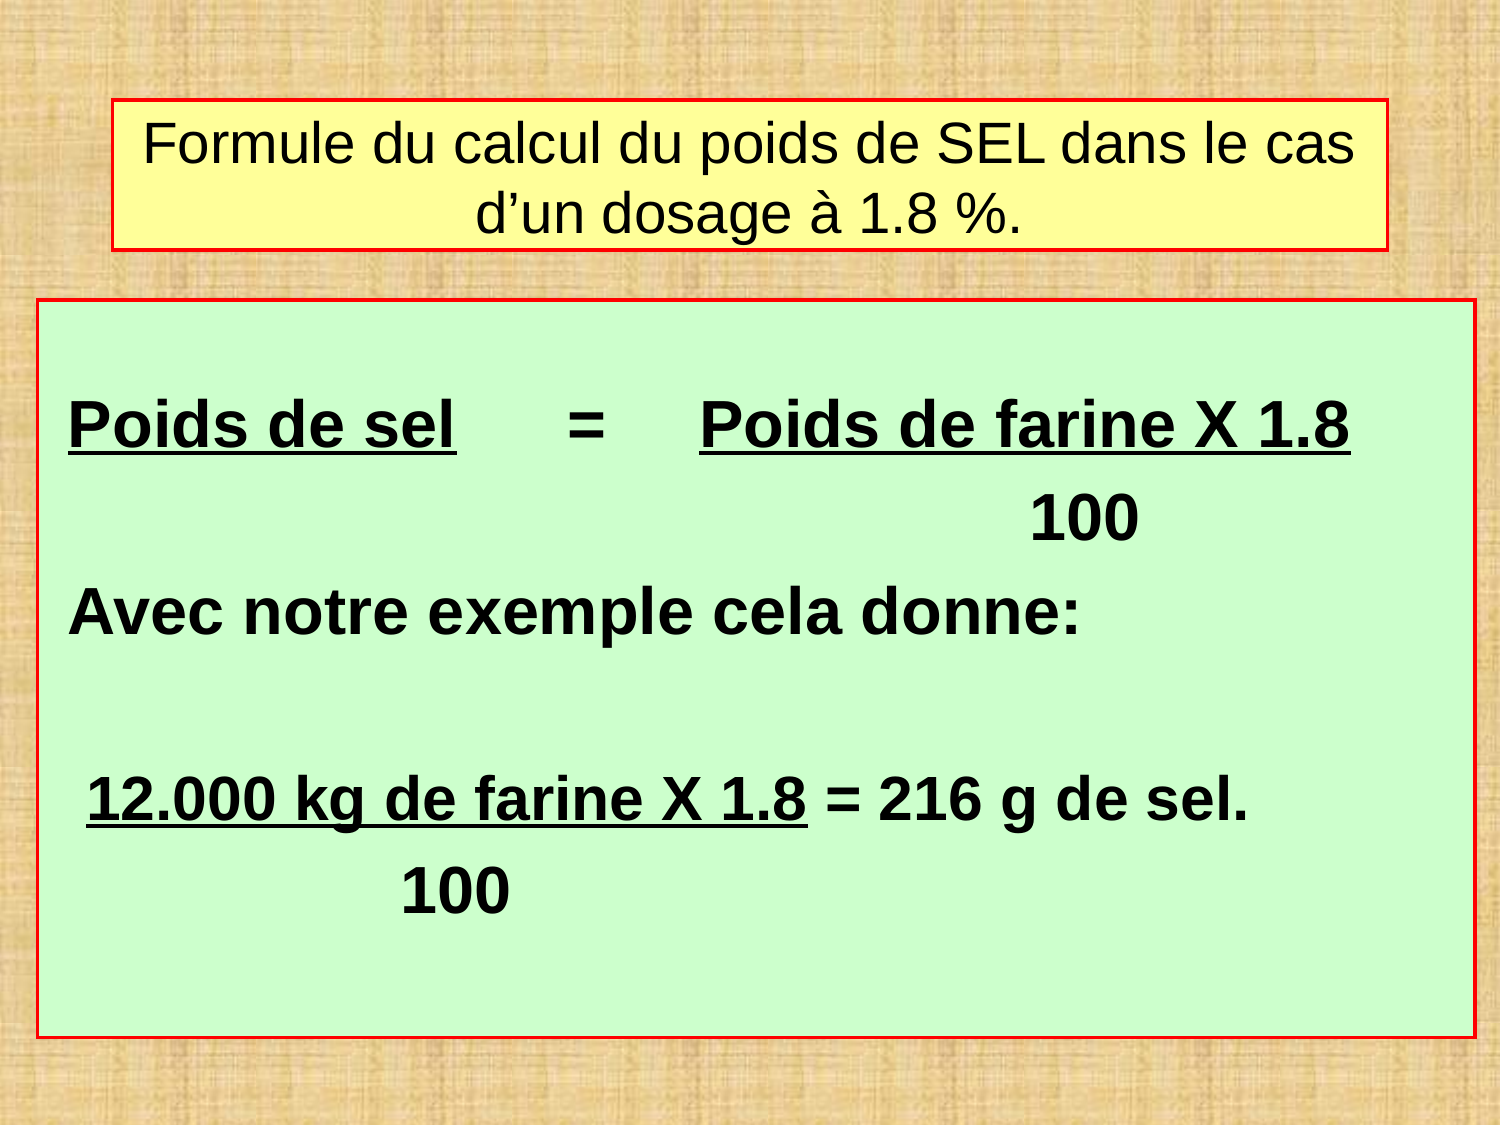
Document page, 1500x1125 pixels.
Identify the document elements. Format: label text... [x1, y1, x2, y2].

picture [0, 0, 1500, 1125]
list Poids de sel = Poids de farine X 1.8 100 Avec notre exemple cela donne: 12.000 kg de farine X 1.8 = 216 g de sel. 100 [37, 299, 1475, 1038]
title Formule du calcul du poids de SEL dans le cas d’un dosage à 1.8 %. [112, 99, 1388, 250]
